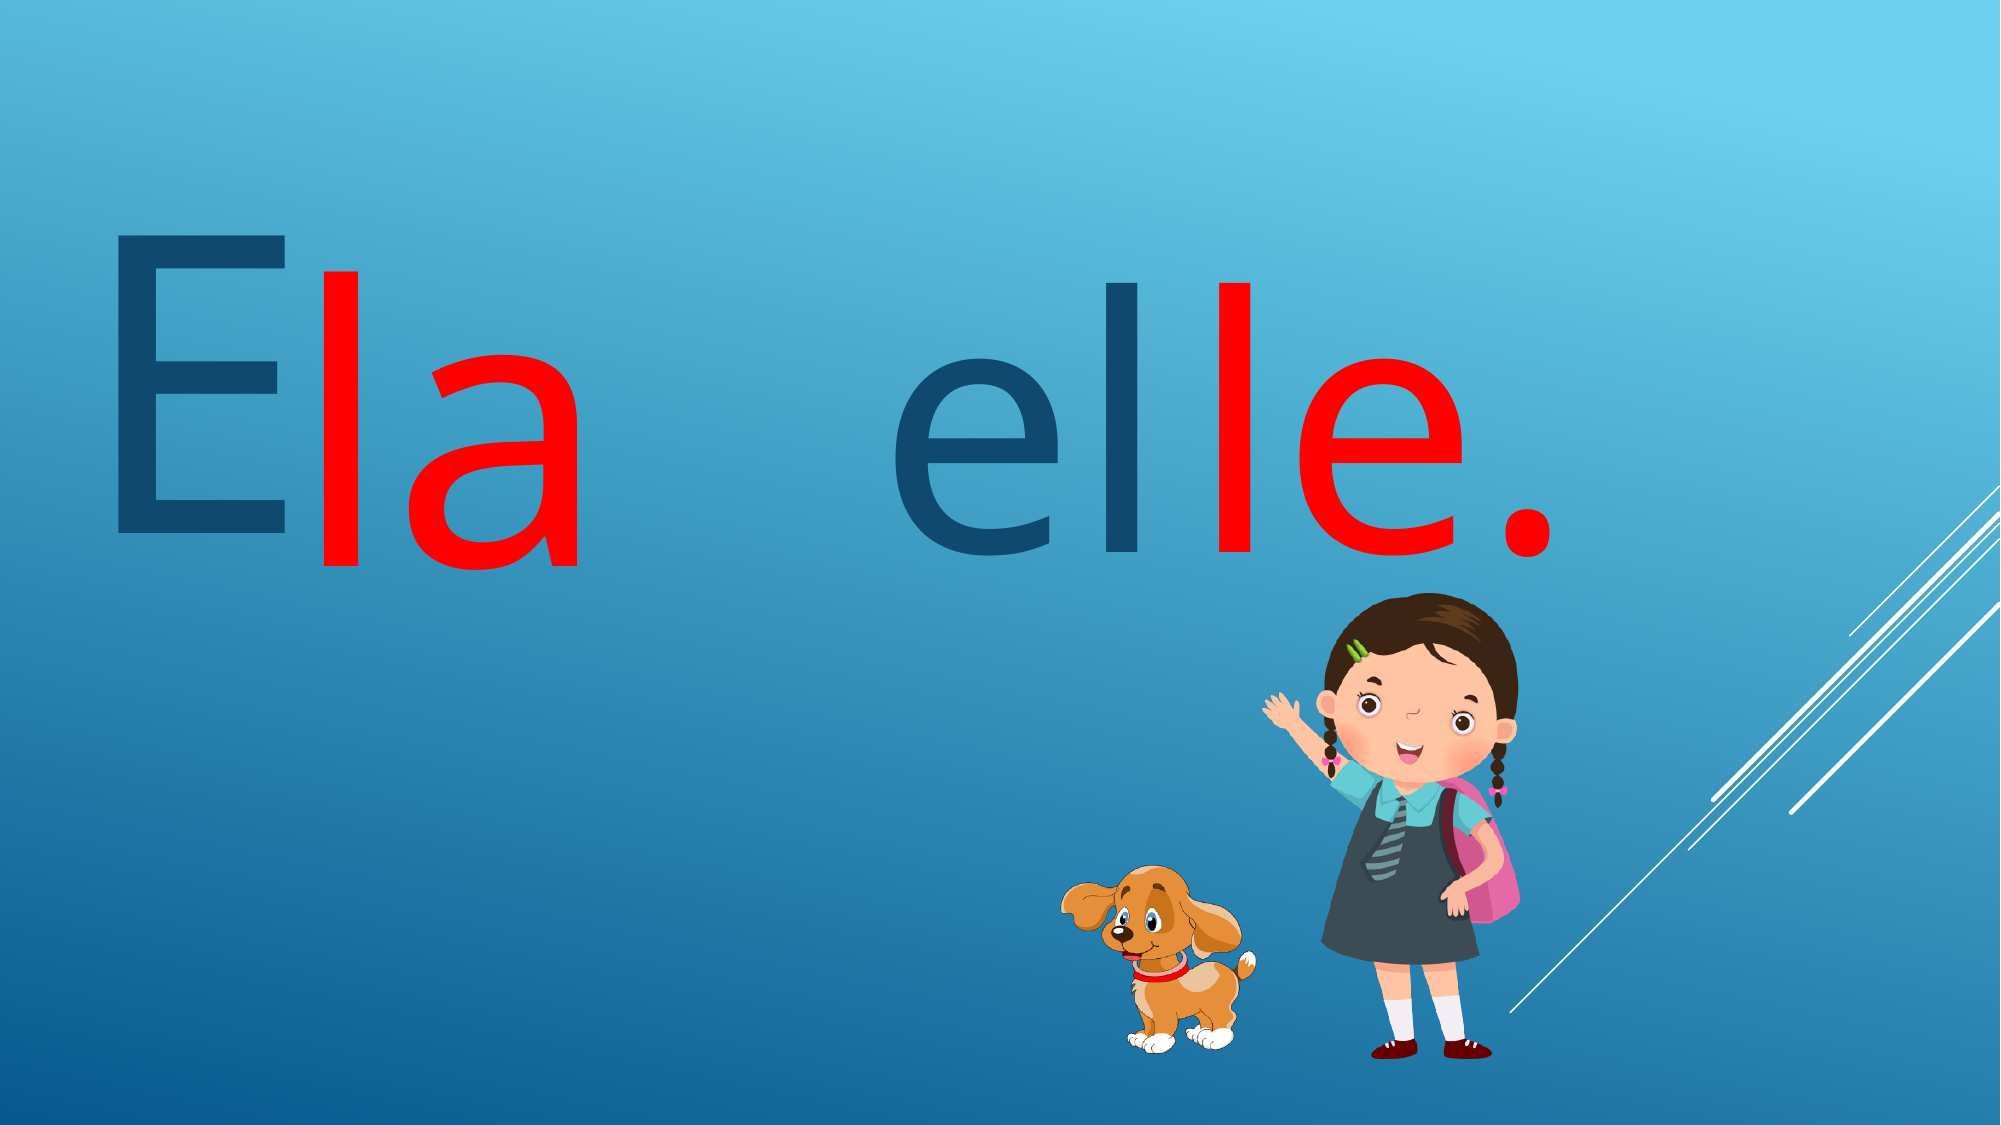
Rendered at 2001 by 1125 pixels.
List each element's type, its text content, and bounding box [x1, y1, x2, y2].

picture [1057, 592, 1586, 1059]
text_box le. [1174, 144, 1625, 678]
text_box la [276, 144, 638, 678]
list E [63, 99, 253, 634]
text_box el [861, 144, 1174, 678]
